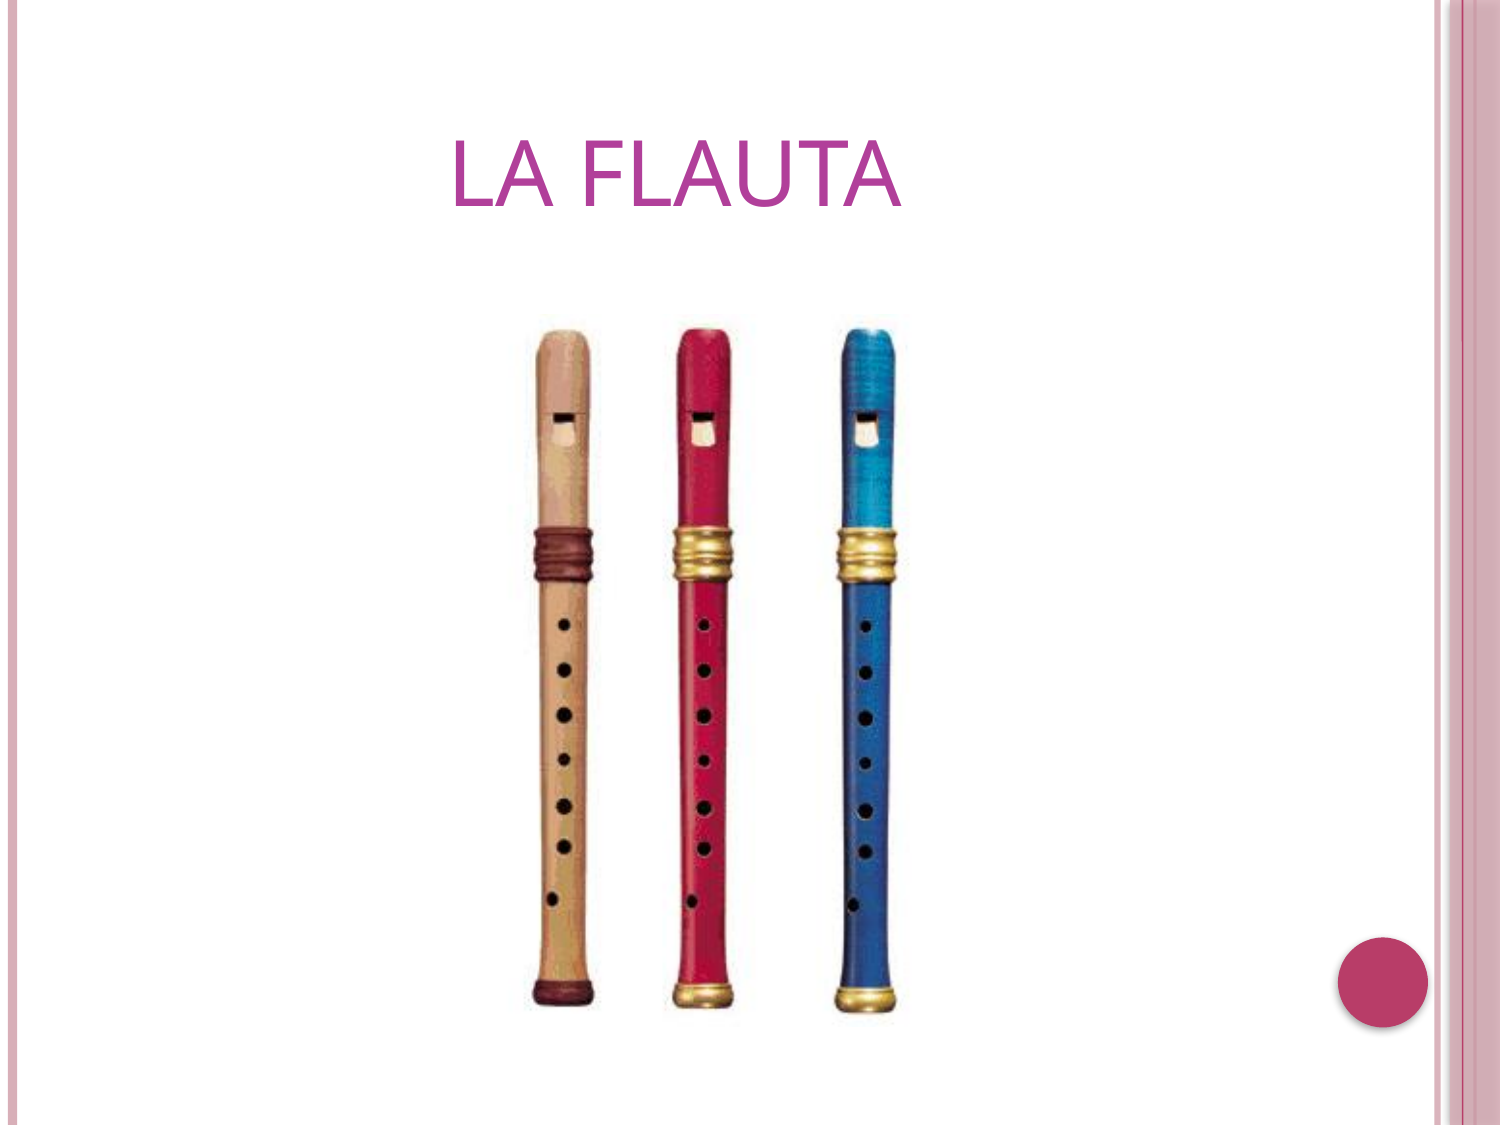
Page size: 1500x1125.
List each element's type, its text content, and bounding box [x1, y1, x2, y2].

title La flauta [75, 45, 1300, 233]
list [324, 313, 1087, 1027]
